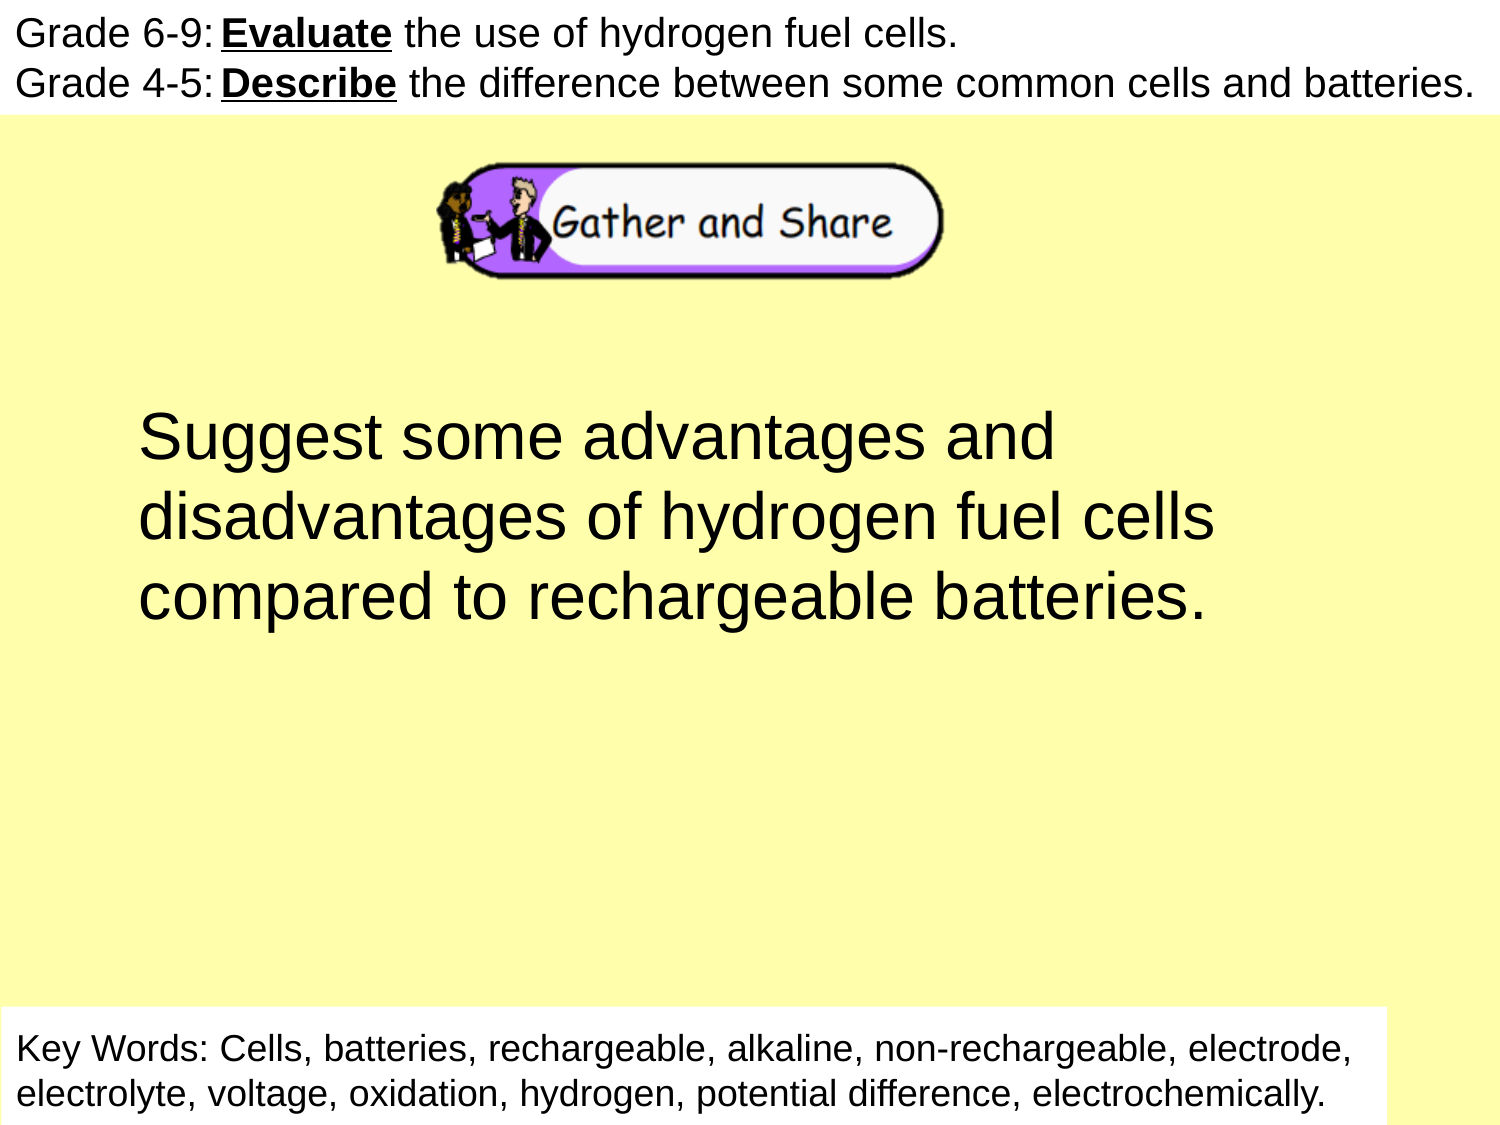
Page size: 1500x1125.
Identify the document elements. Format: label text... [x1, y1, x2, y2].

text_box Grade 6-9: Evaluate the use of hydrogen fuel cells. Grade 4-5: Describe the difference between some common cells and batteries. [0, 0, 1500, 114]
picture [436, 156, 953, 288]
text_box Key Words: Cells, batteries, rechargeable, alkaline, non-rechargeable, electrode, electrolyte, voltage, oxidation, hydrogen, potential difference, electrochemically. [1, 1006, 123, 1125]
text_box Suggest some advantages and disadvantages of hydrogen fuel cells compared to rechargeable batteries. [123, 385, 1500, 1125]
